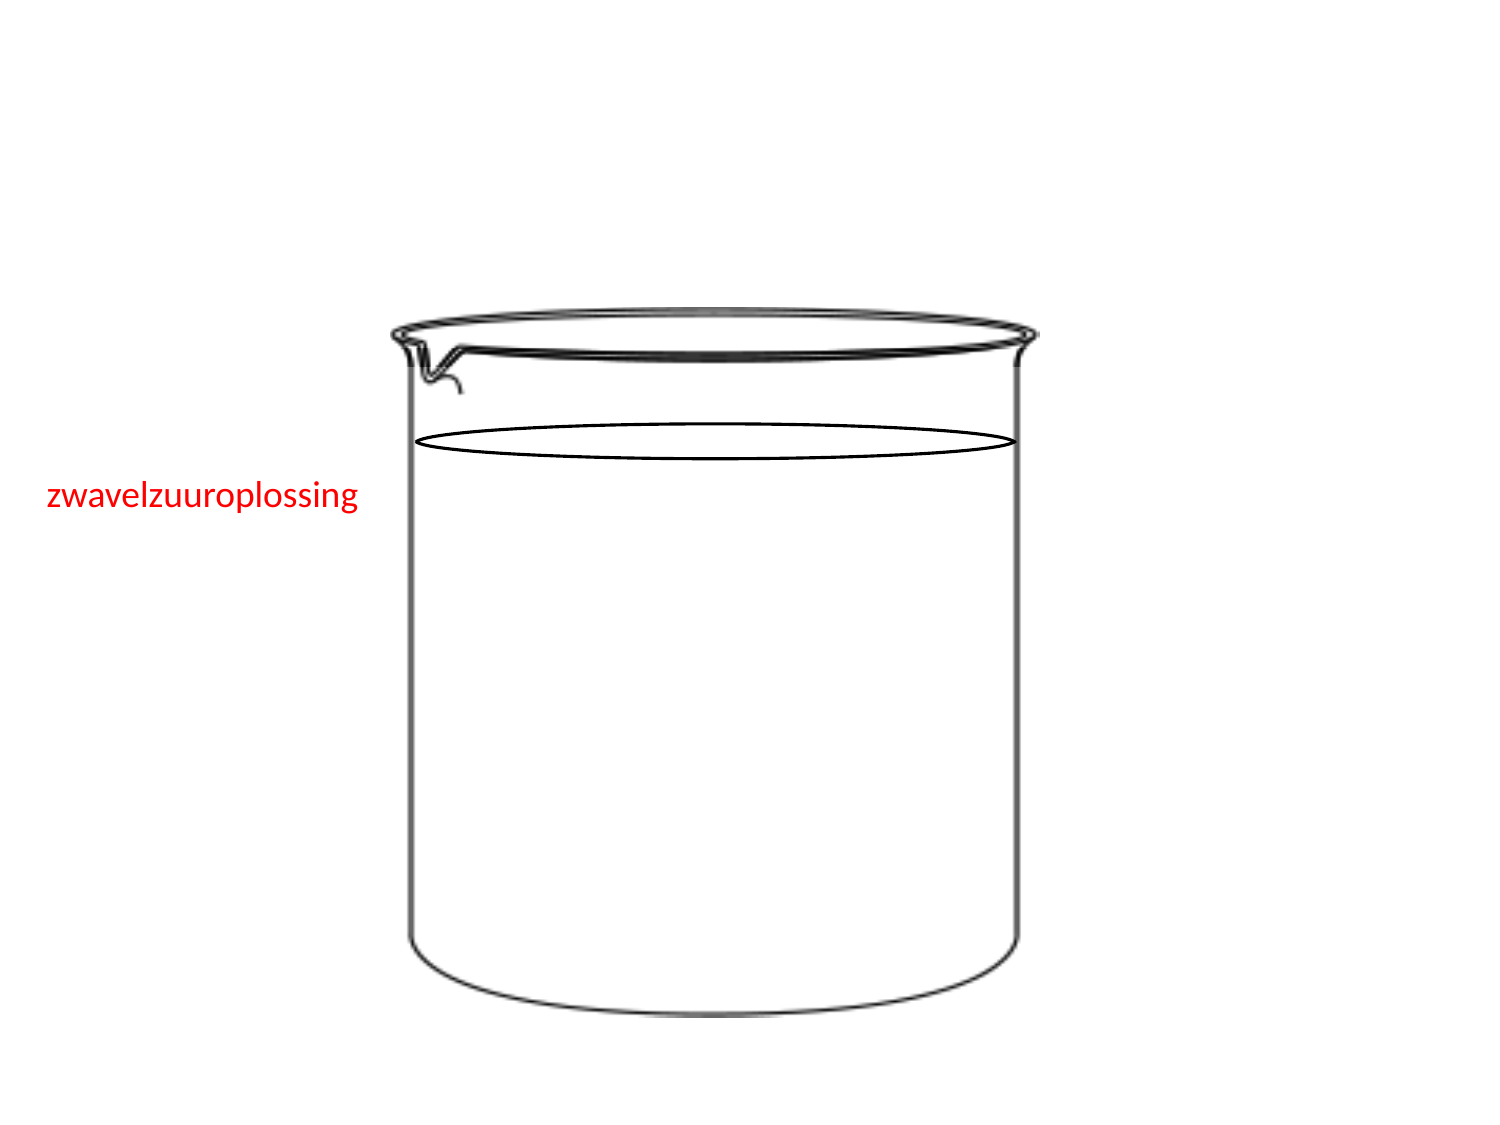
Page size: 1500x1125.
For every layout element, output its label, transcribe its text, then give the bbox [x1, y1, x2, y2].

picture [382, 307, 1040, 1018]
text_box zwavelzuuroplossing [31, 462, 383, 628]
